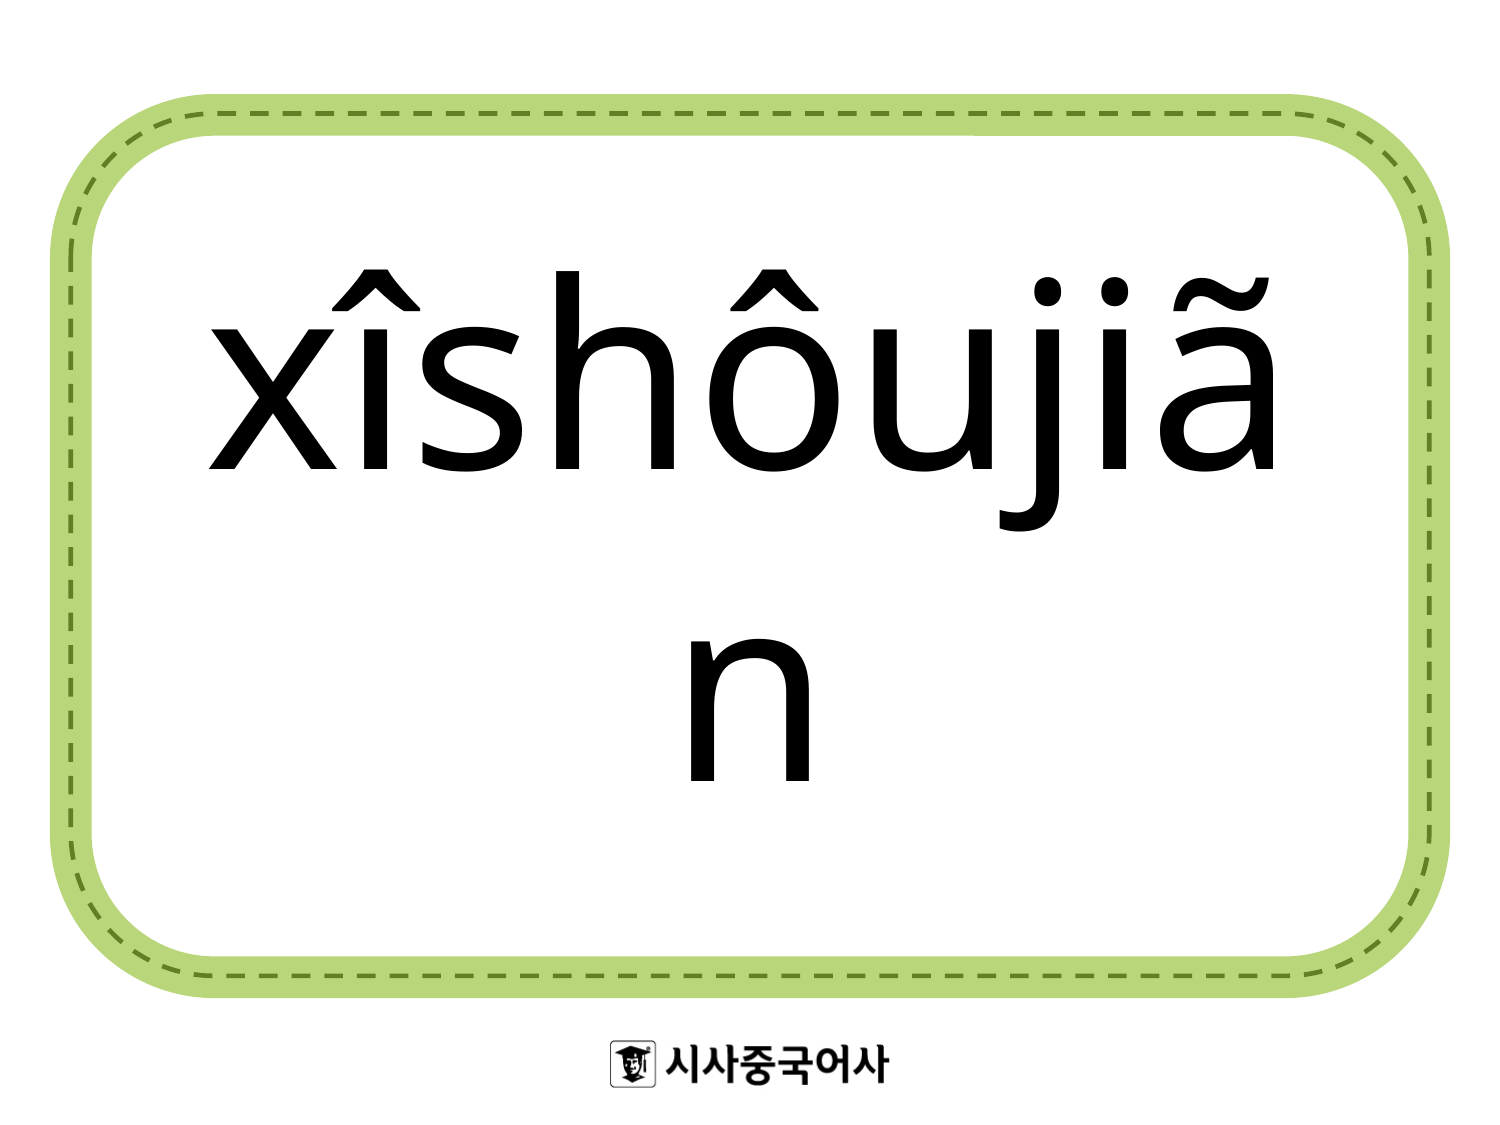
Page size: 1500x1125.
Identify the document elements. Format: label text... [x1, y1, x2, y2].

picture [602, 1034, 898, 1094]
text_box xîshôujiãn [145, 189, 1354, 853]
